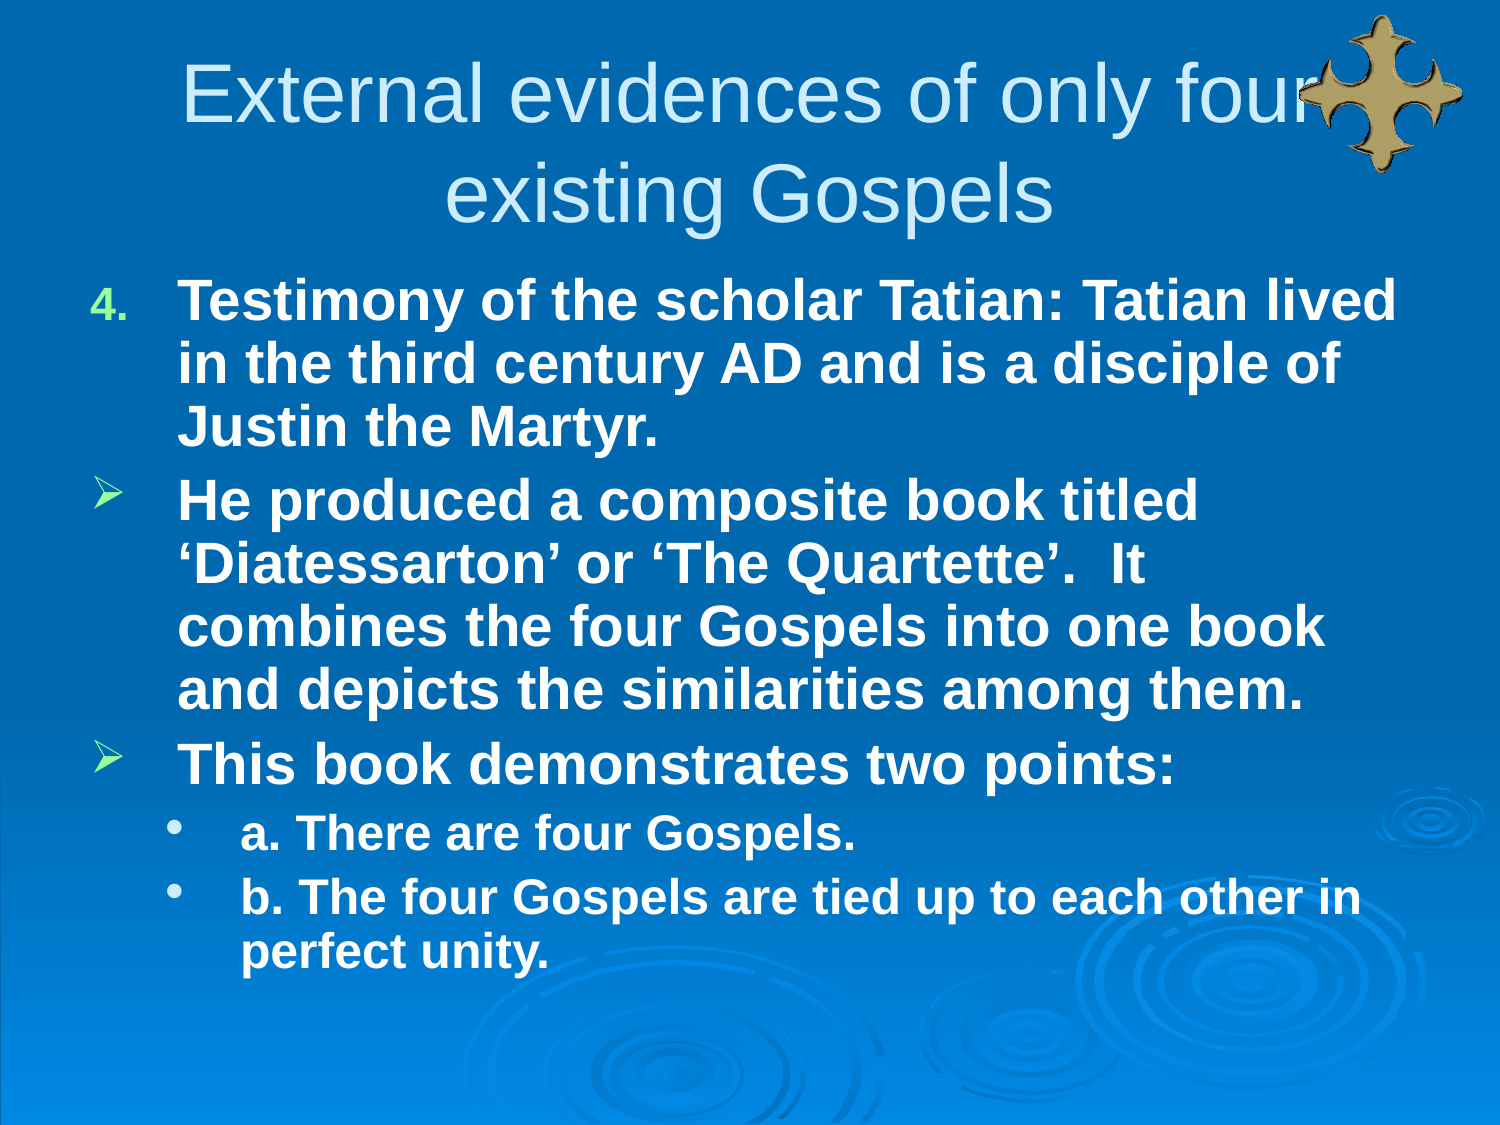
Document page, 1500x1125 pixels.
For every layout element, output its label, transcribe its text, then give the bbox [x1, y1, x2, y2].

title External evidences of only four existing Gospels [74, 45, 1426, 233]
picture [1293, 0, 1471, 188]
list Testimony of the scholar Tatian: Tatian lived in the third century AD and is a disciple of Justin the Martyr. He produced a composite book titled ‘Diatessarton’ or ‘The Quartette’. It combines the four Gospels into one book and depicts the similarities among them. This book demonstrates two points: a. There are four Gospels. b. The four Gospels are tied up to each other in perfect unity. [74, 262, 1426, 1006]
